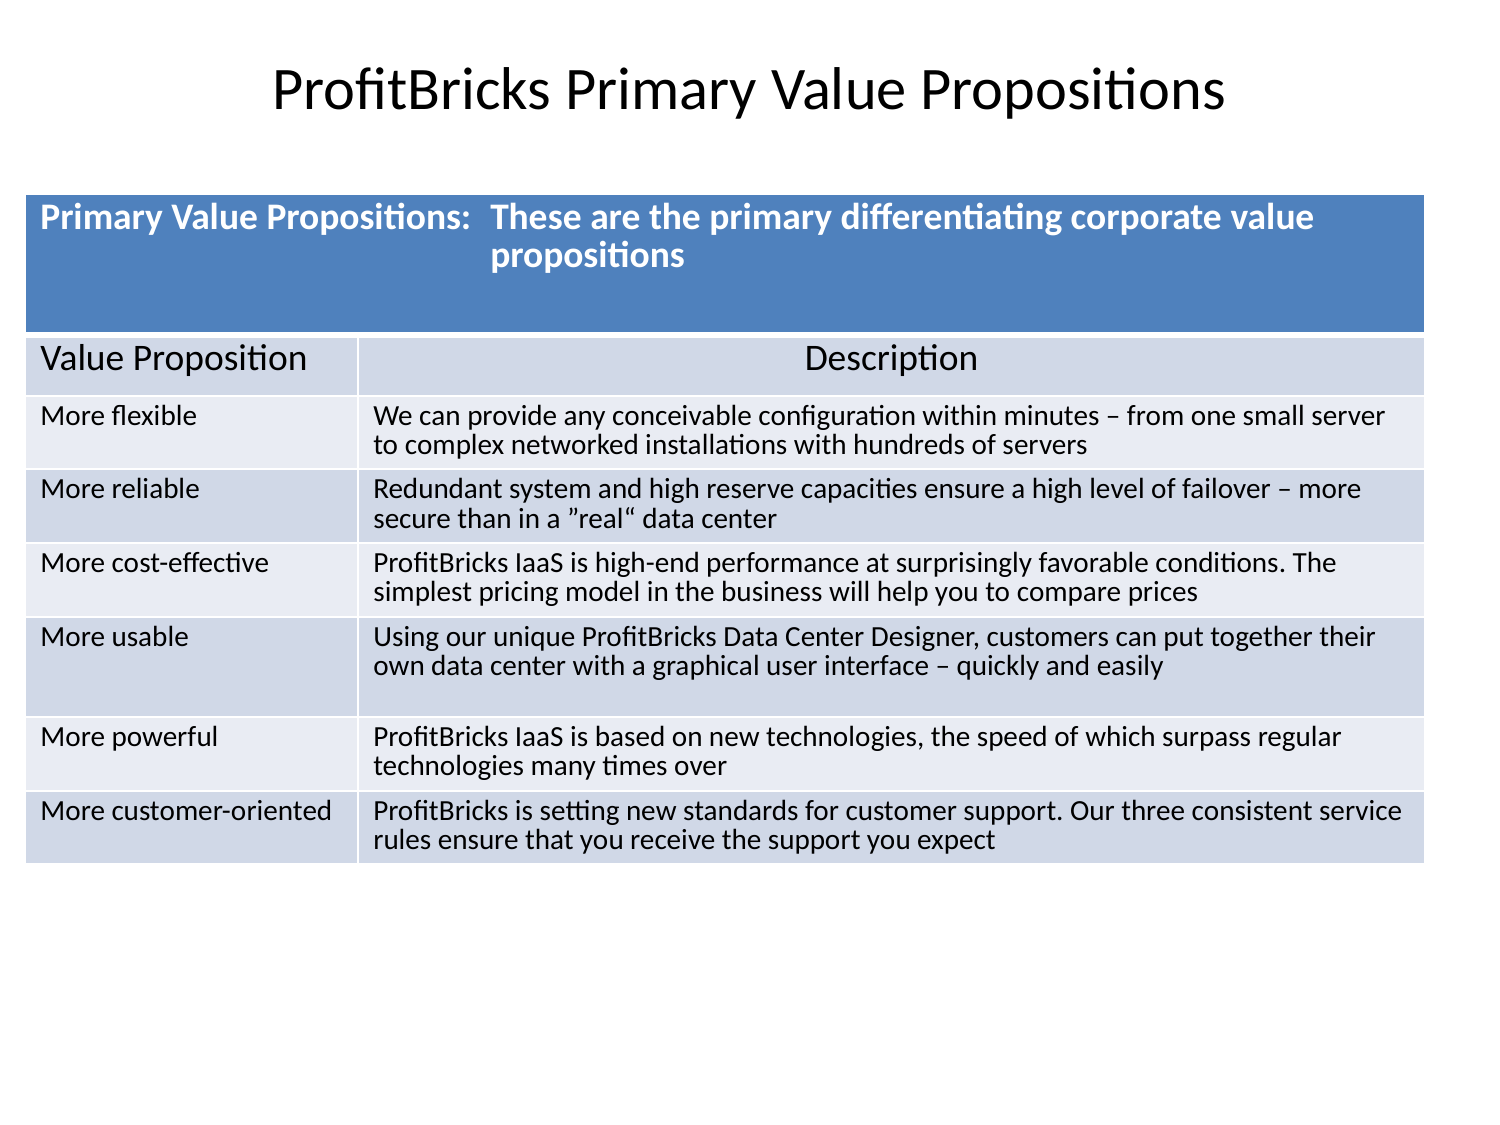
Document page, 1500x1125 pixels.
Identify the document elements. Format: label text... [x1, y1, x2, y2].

table_cell Description [359, 338, 1424, 395]
table_cell Value Proposition [26, 338, 357, 395]
table_cell Using our unique ProfitBricks Data Center Designer, customers can put together their own data center with a graphical user interface – quickly and easily [359, 618, 1424, 716]
table_cell We can provide any conceivable configuration within minutes – from one small server to complex networked installations with hundreds of servers [359, 397, 1424, 468]
table_cell More cost-effective [26, 544, 357, 616]
table_cell ProfitBricks IaaS is high-end performance at surprisingly favorable conditions. The simplest pricing model in the business will help you to compare prices [359, 544, 1424, 616]
table_cell More reliable [26, 470, 357, 542]
table_cell More customer-oriented [26, 792, 357, 863]
table_cell Redundant system and high reserve capacities ensure a high level of failover – more secure than in a ”real“ data center [359, 470, 1424, 542]
title ProfitBricks Primary Value Propositions [75, 6, 1425, 165]
table_cell ProfitBricks IaaS is based on new technologies, the speed of which surpass regular technologies many times over [359, 718, 1424, 790]
table_cell ProfitBricks is setting new standards for customer support. Our three consistent service rules ensure that you receive the support you expect [359, 792, 1424, 863]
table_cell More flexible [26, 397, 357, 468]
table_cell More powerful [26, 718, 357, 790]
table_header Primary Value Propositions: These are the primary differentiating corporate value propositions [26, 195, 1424, 332]
table_cell More usable [26, 618, 357, 716]
